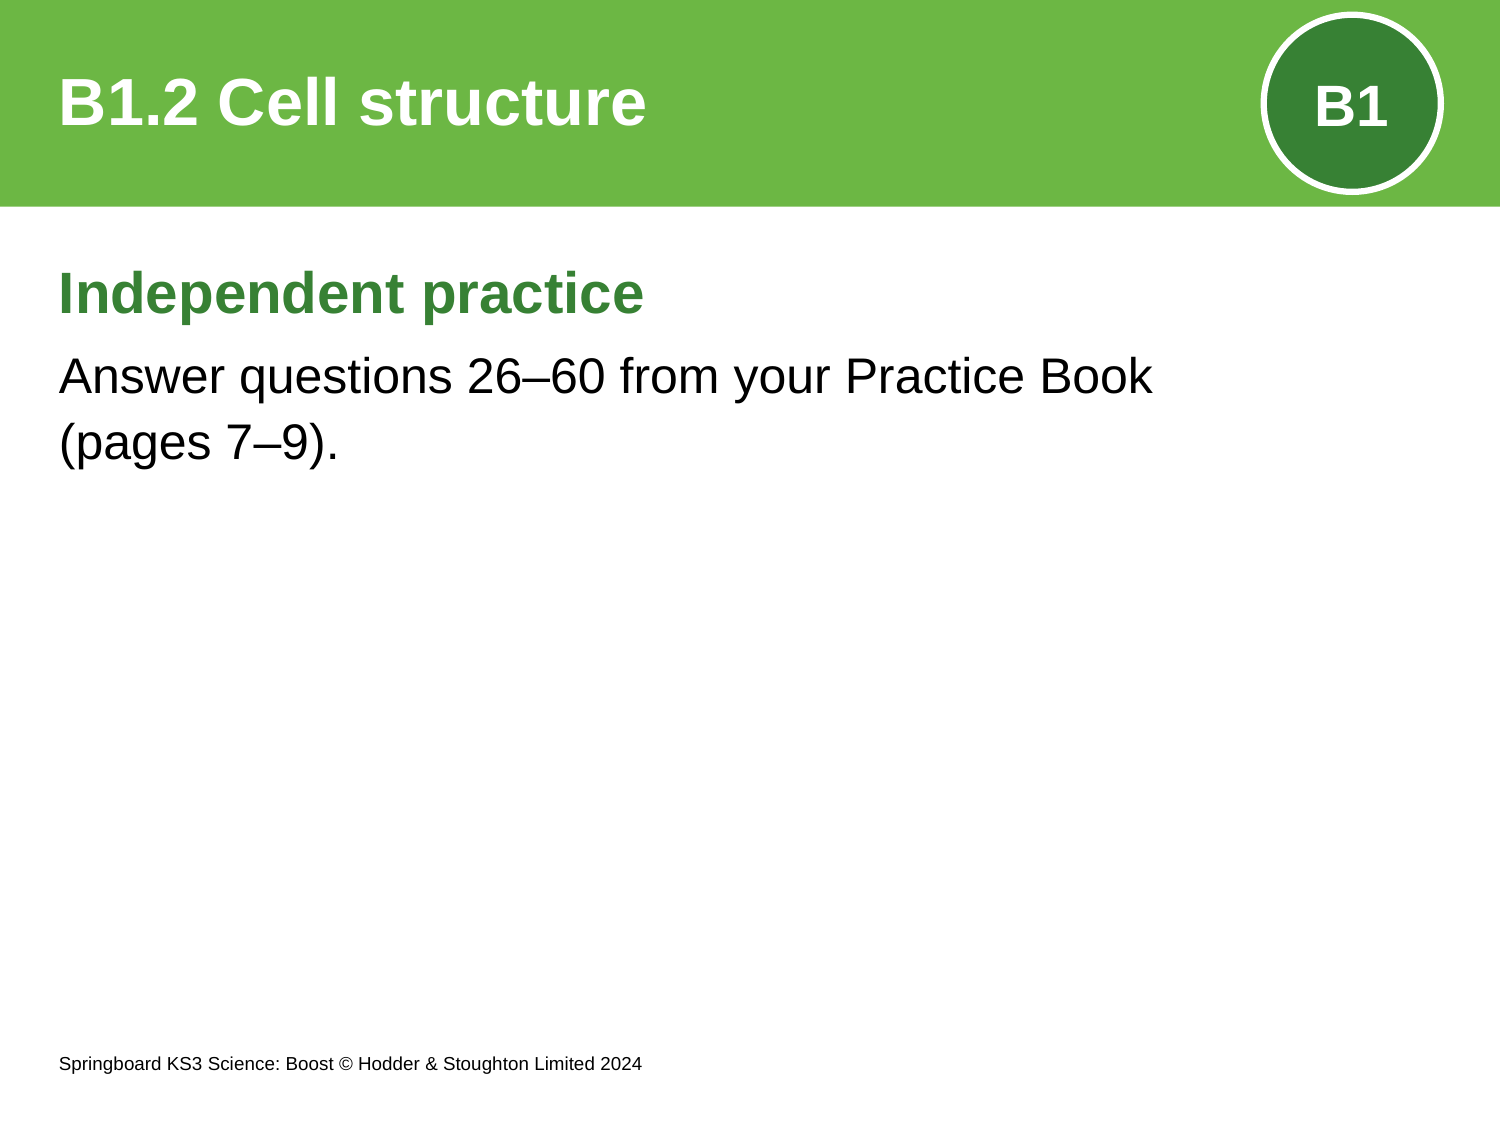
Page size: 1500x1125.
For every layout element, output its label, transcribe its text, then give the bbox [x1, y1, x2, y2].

footer Springboard KS3 Science: Boost © Hodder & Stoughton Limited 2024 [59, 1033, 680, 1094]
title B1.2 Cell structure [59, 0, 1240, 207]
list Independent practice Answer questions 26–60 from your Practice Book (pages 7–9). [59, 248, 1441, 987]
text_box B1 [1262, 13, 1442, 193]
